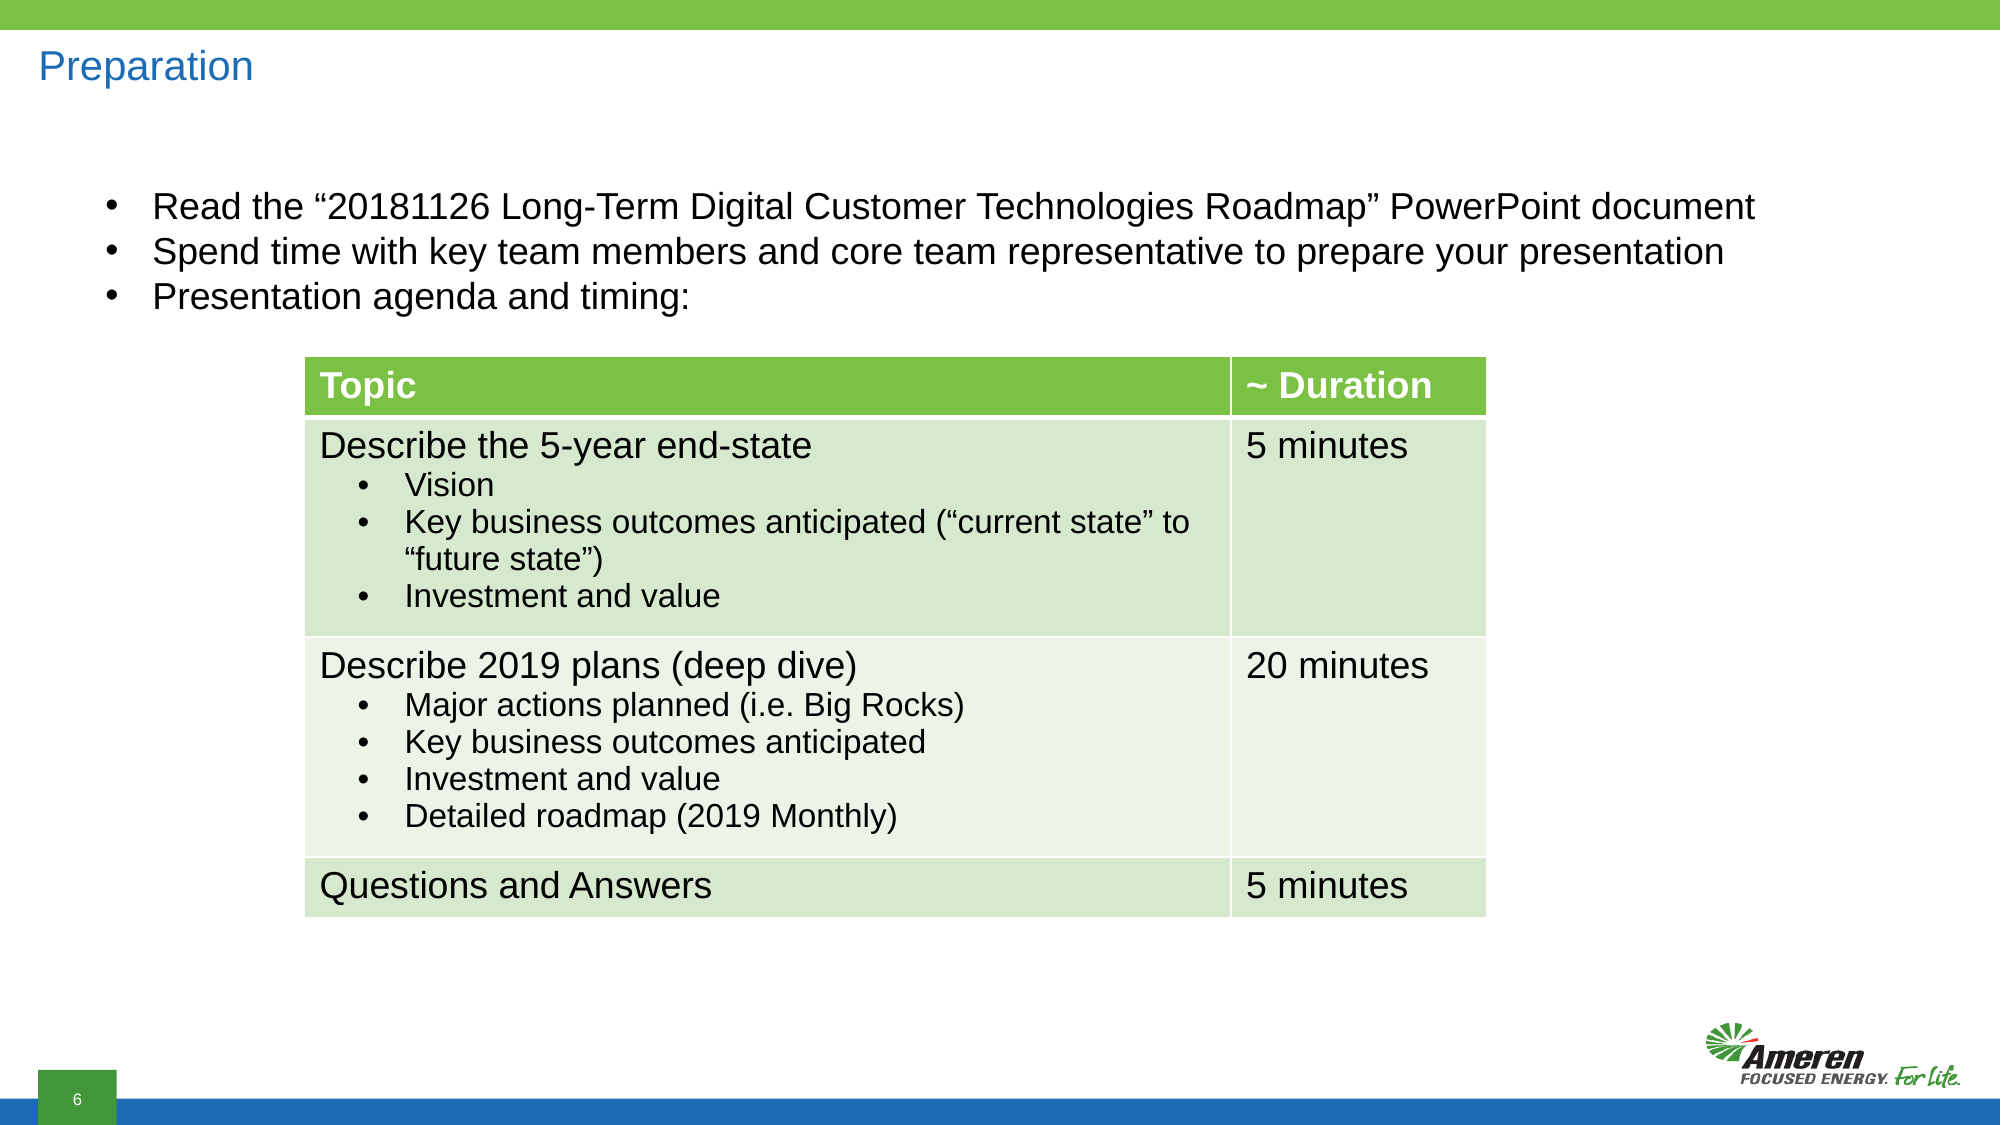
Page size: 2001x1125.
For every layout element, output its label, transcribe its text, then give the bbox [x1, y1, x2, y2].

table_header ~ Duration [1232, 357, 1486, 415]
table_cell 5 minutes [1232, 420, 1486, 636]
table_cell Questions and Answers [305, 858, 1230, 917]
table_cell 5 minutes [1232, 858, 1486, 917]
text_box Read the “20181126 Long-Term Digital Customer Technologies Roadmap” PowerPoint document Spend time with key team members and core team representative to prepare your presentation Presentation agenda and timing: [90, 174, 1771, 325]
table_header Topic [305, 357, 1230, 415]
picture [1706, 1023, 1967, 1088]
table_cell Describe the 5-year end-state Vision Key business outcomes anticipated (“current state” to “future state”) Investment and value [305, 420, 1230, 636]
title Preparation [38, 38, 1962, 90]
table_cell 20 minutes [1232, 638, 1486, 856]
table_cell Describe 2019 plans (deep dive) Major actions planned (i.e. Big Rocks) Key business outcomes anticipated Investment and value Detailed roadmap (2019 Monthly) [305, 638, 1230, 856]
